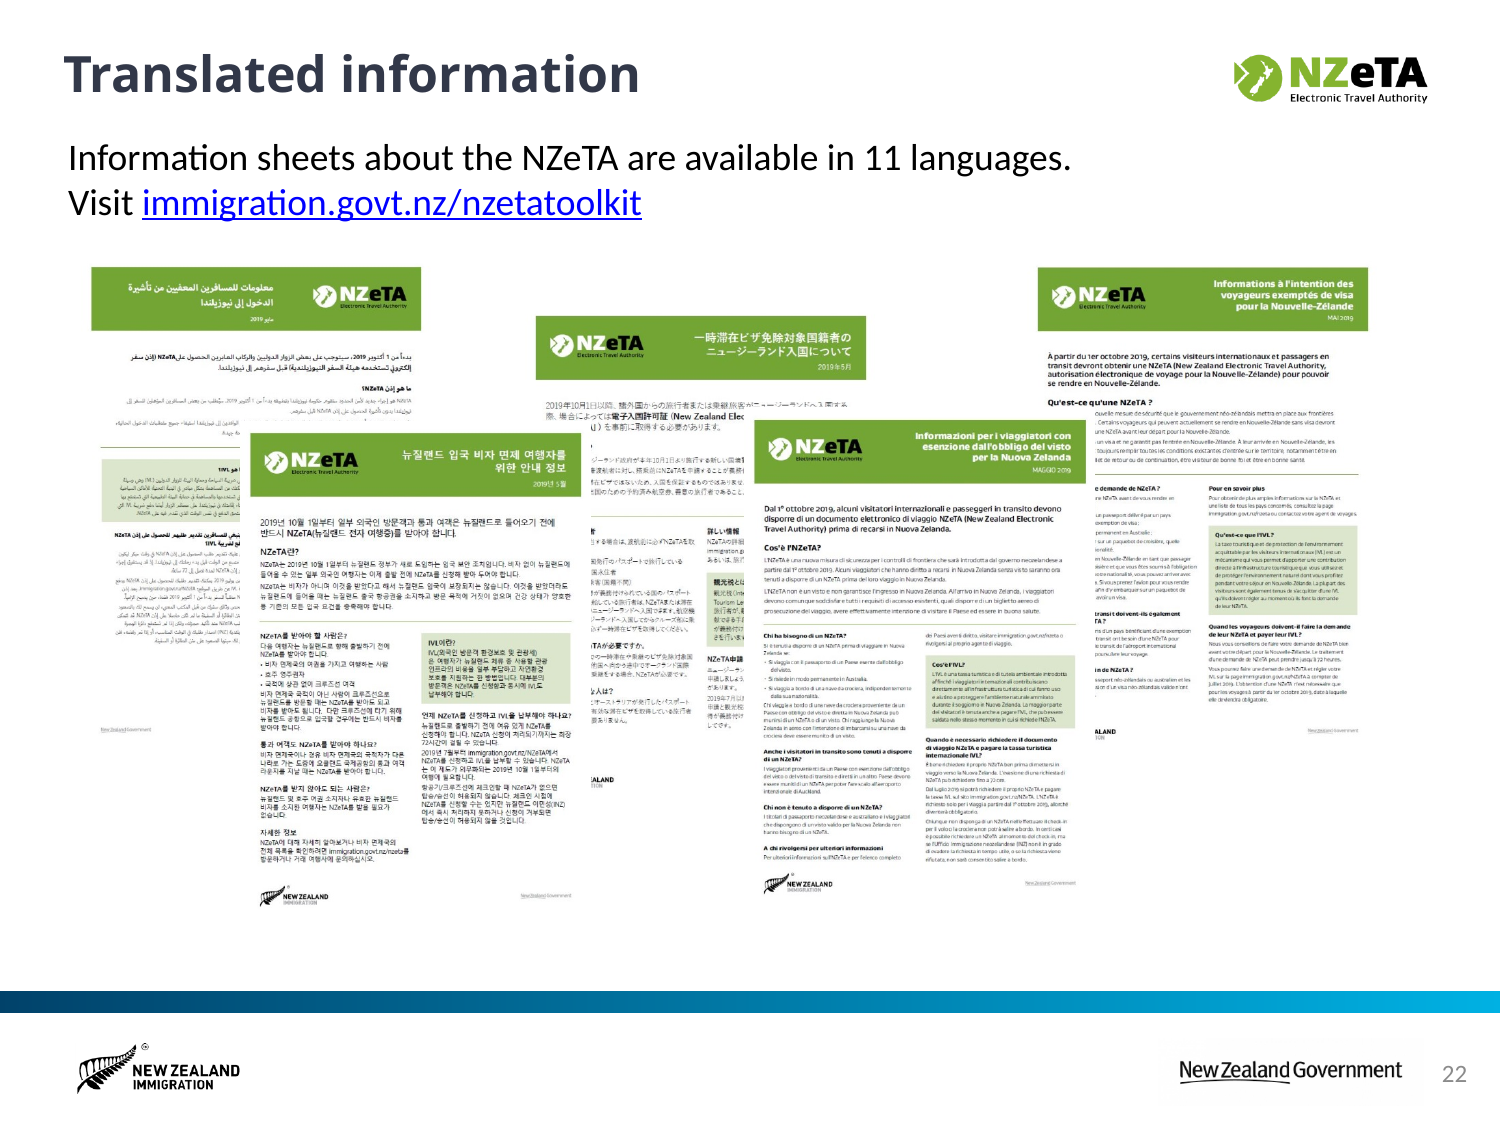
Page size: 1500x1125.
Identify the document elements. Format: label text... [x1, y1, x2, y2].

picture [0, 0, 1500, 990]
text_box Translated information [48, 19, 1410, 127]
list Information sheets about the NZeTA are available in 11 languages. Visit immigration.govt.nz/nzetatoolkit [53, 127, 1447, 905]
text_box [0, 990, 1500, 1125]
